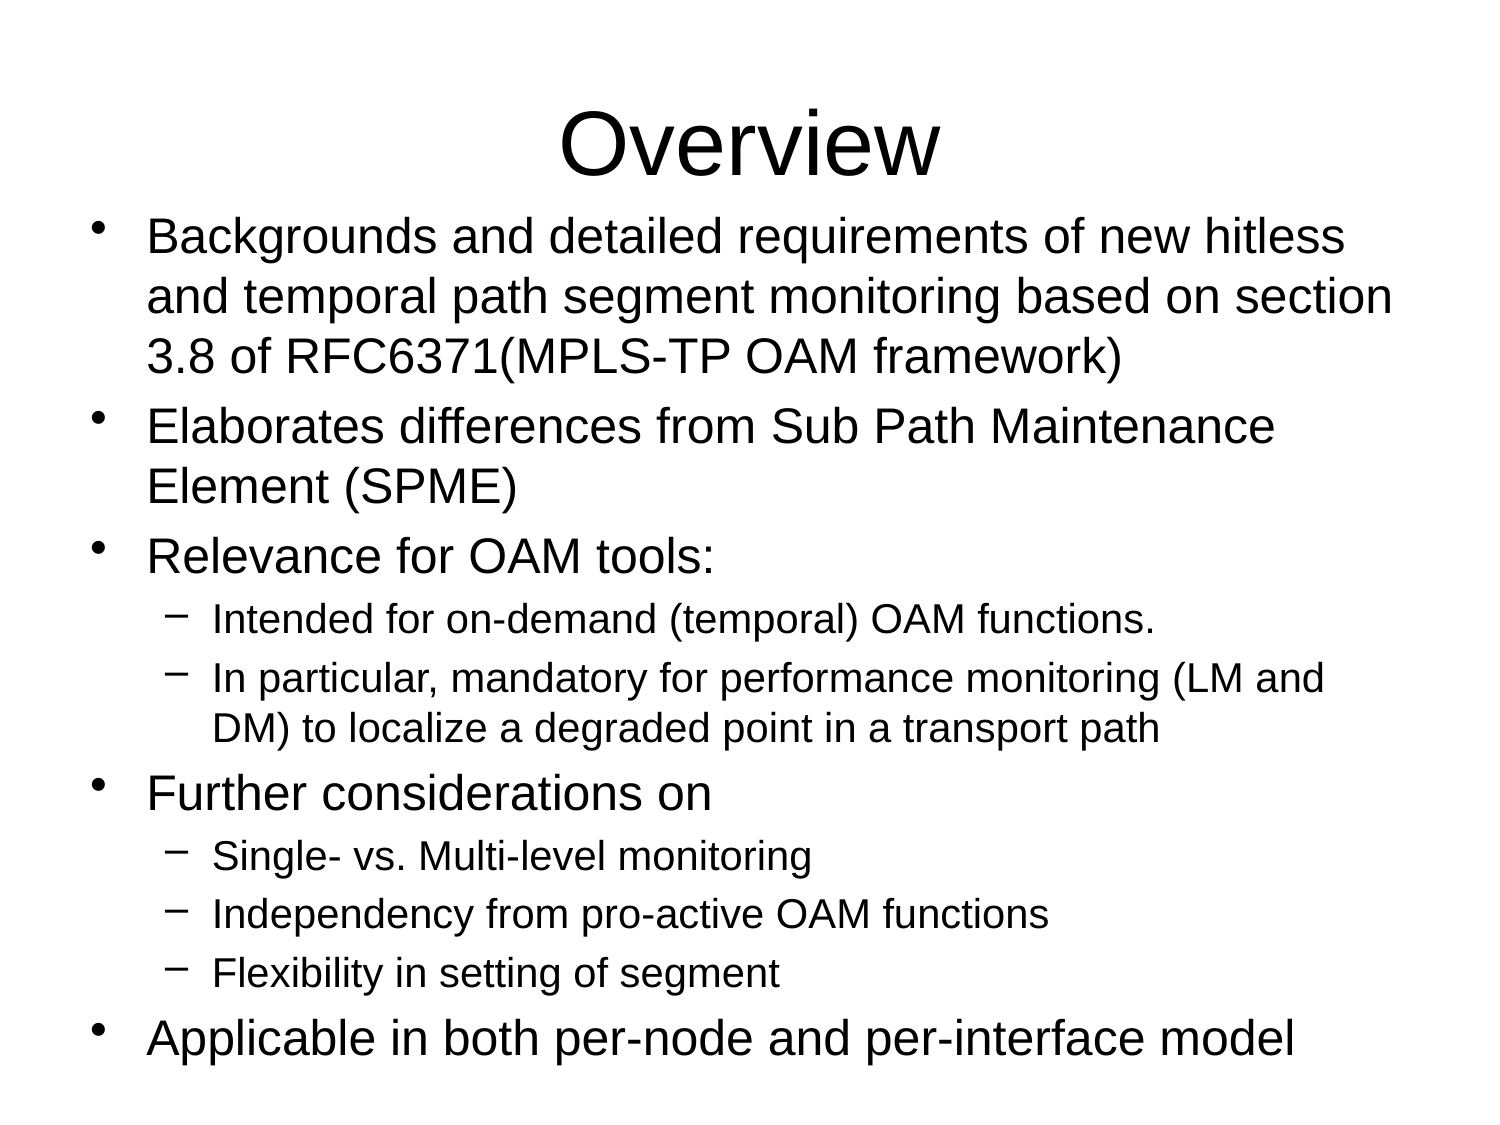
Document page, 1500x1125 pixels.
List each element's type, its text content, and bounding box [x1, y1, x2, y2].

title Overview [74, 44, 1426, 196]
list Backgrounds and detailed requirements of new hitless and temporal path segment monitoring based on section 3.8 of RFC6371(MPLS-TP OAM framework) Elaborates differences from Sub Path Maintenance Element (SPME) Relevance for OAM tools: Intended for on-demand (temporal) OAM functions. In particular, mandatory for performance monitoring (LM and DM) to localize a degraded point in a transport path Further considerations on Single- vs. Multi-level monitoring Independency from pro-active OAM functions Flexibility in setting of segment Applicable in both per-node and per-interface model [74, 196, 1426, 1095]
